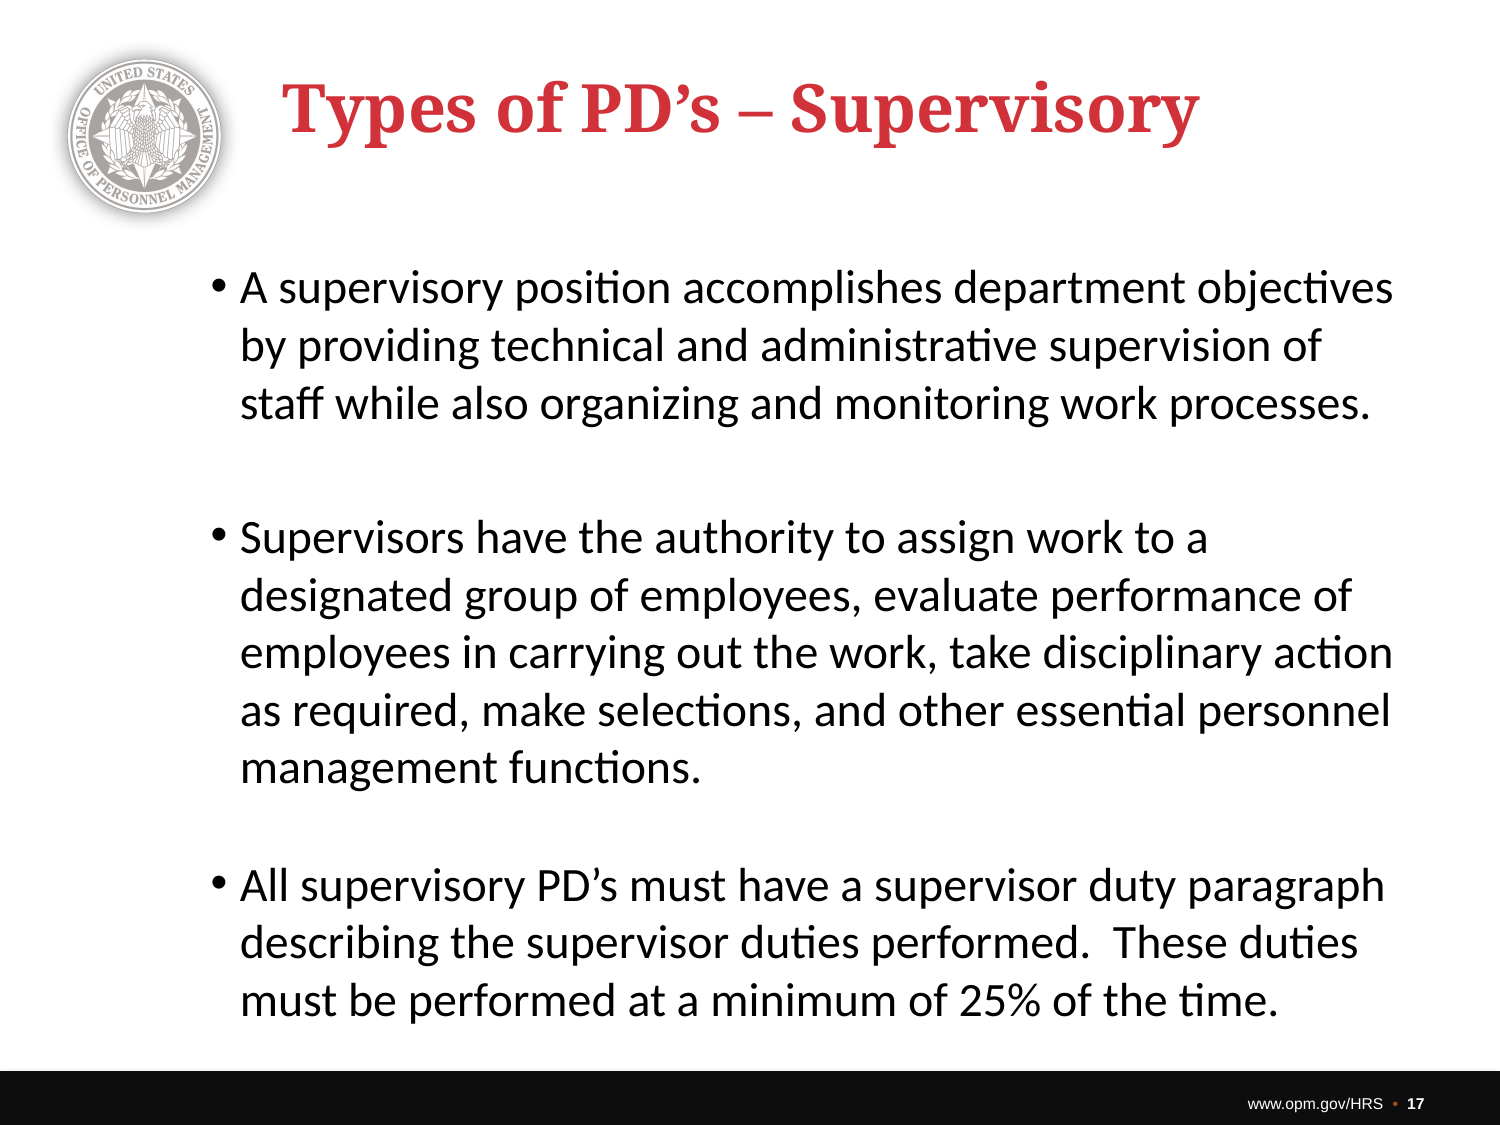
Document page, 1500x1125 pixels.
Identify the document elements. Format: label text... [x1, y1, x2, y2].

title Types of PD’s – Supervisory [267, 45, 1425, 167]
list A supervisory position accomplishes department objectives by providing technical and administrative supervision of staff while also organizing and monitoring work processes. Supervisors have the authority to assign work to a designated group of employees, evaluate performance of employees in carrying out the work, take disciplinary action as required, make selections, and other essential personnel management functions. All supervisory PD’s must have a supervisor duty paragraph describing the supervisor duties performed. These duties must be performed at a minimum of 25% of the time. [195, 248, 1425, 1045]
picture [41, 36, 241, 231]
